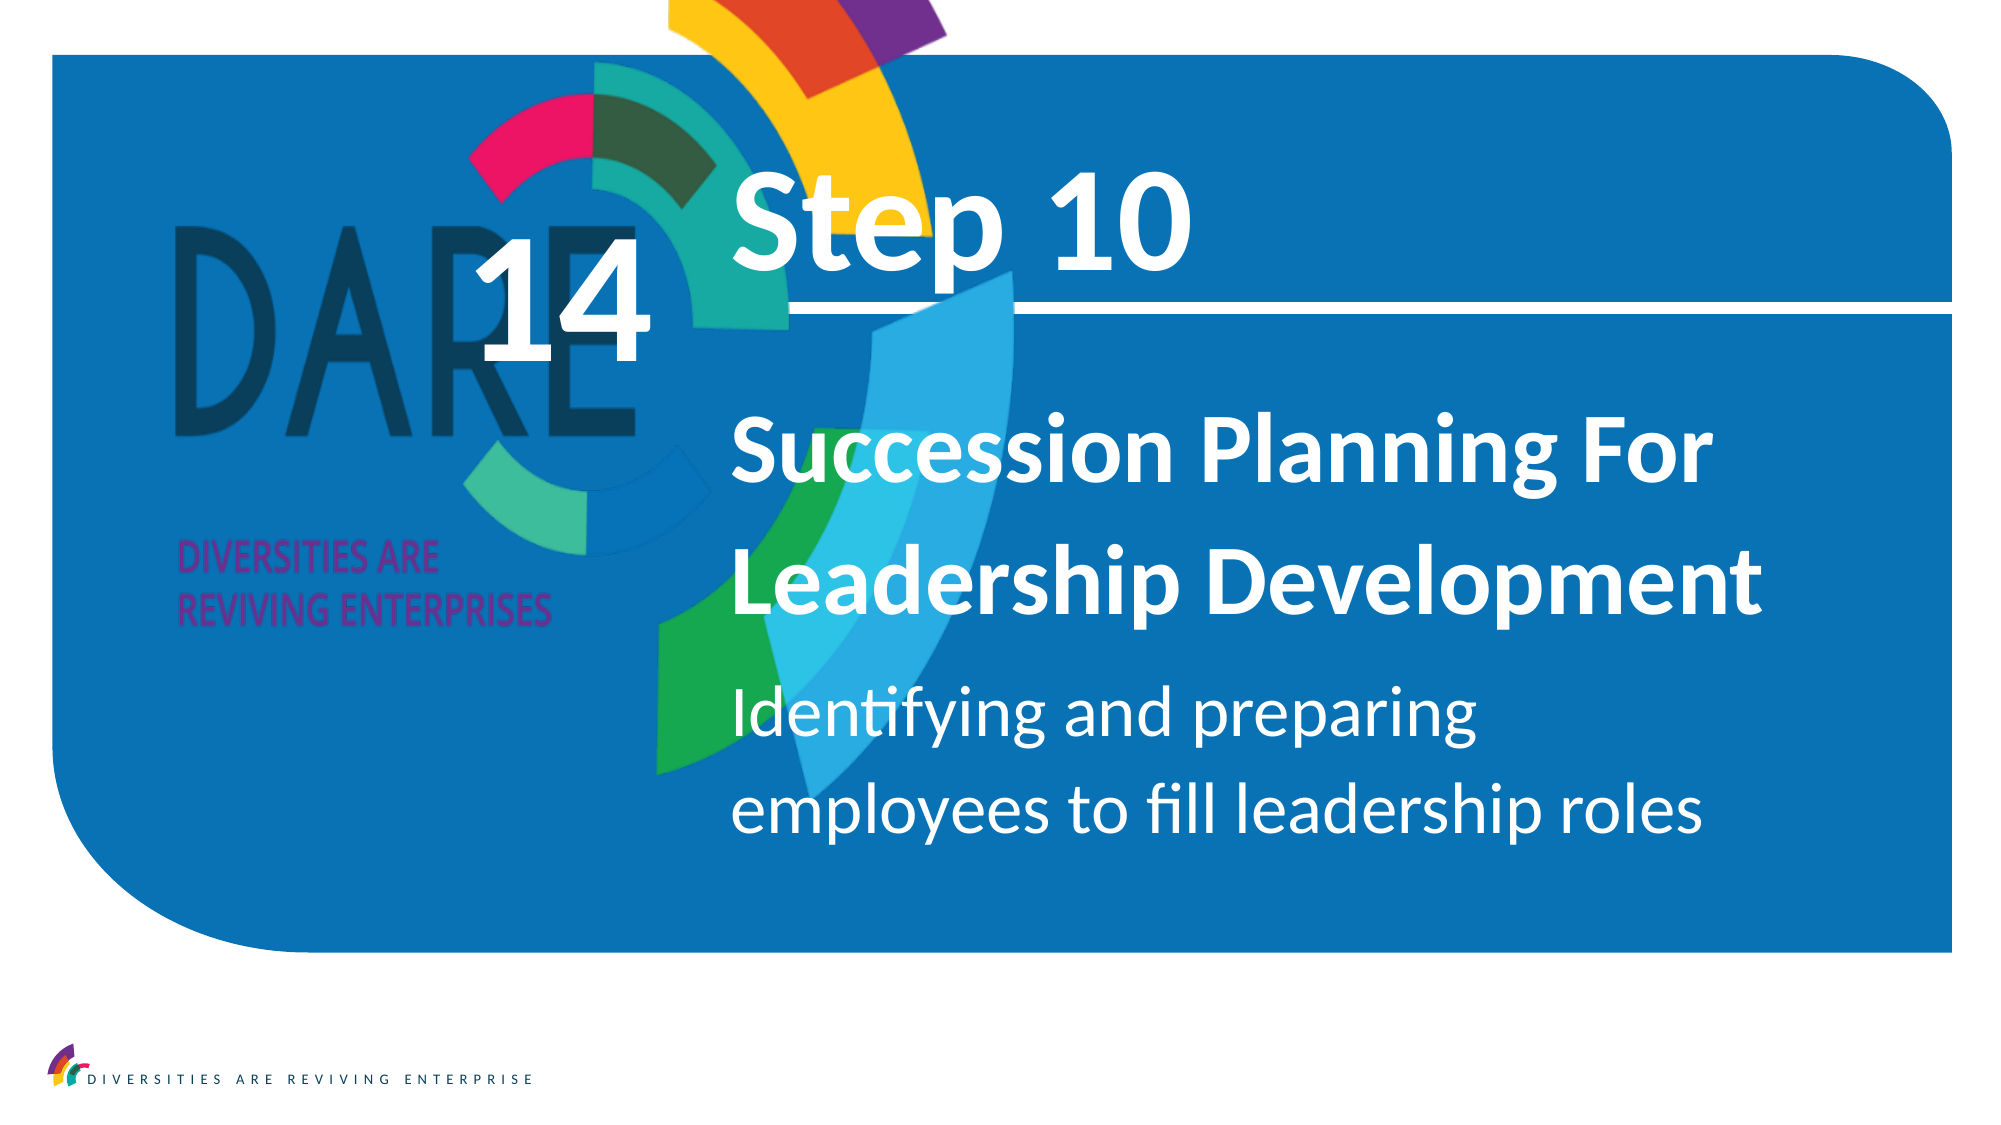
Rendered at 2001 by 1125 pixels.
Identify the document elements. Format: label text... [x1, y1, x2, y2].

list Succession Planning For Leadership Development Identifying and preparing employees to fill leadership roles [715, 362, 1793, 868]
text_box Step 10 [715, 112, 1211, 308]
list 14 [449, 191, 715, 288]
picture [24, 0, 1166, 987]
